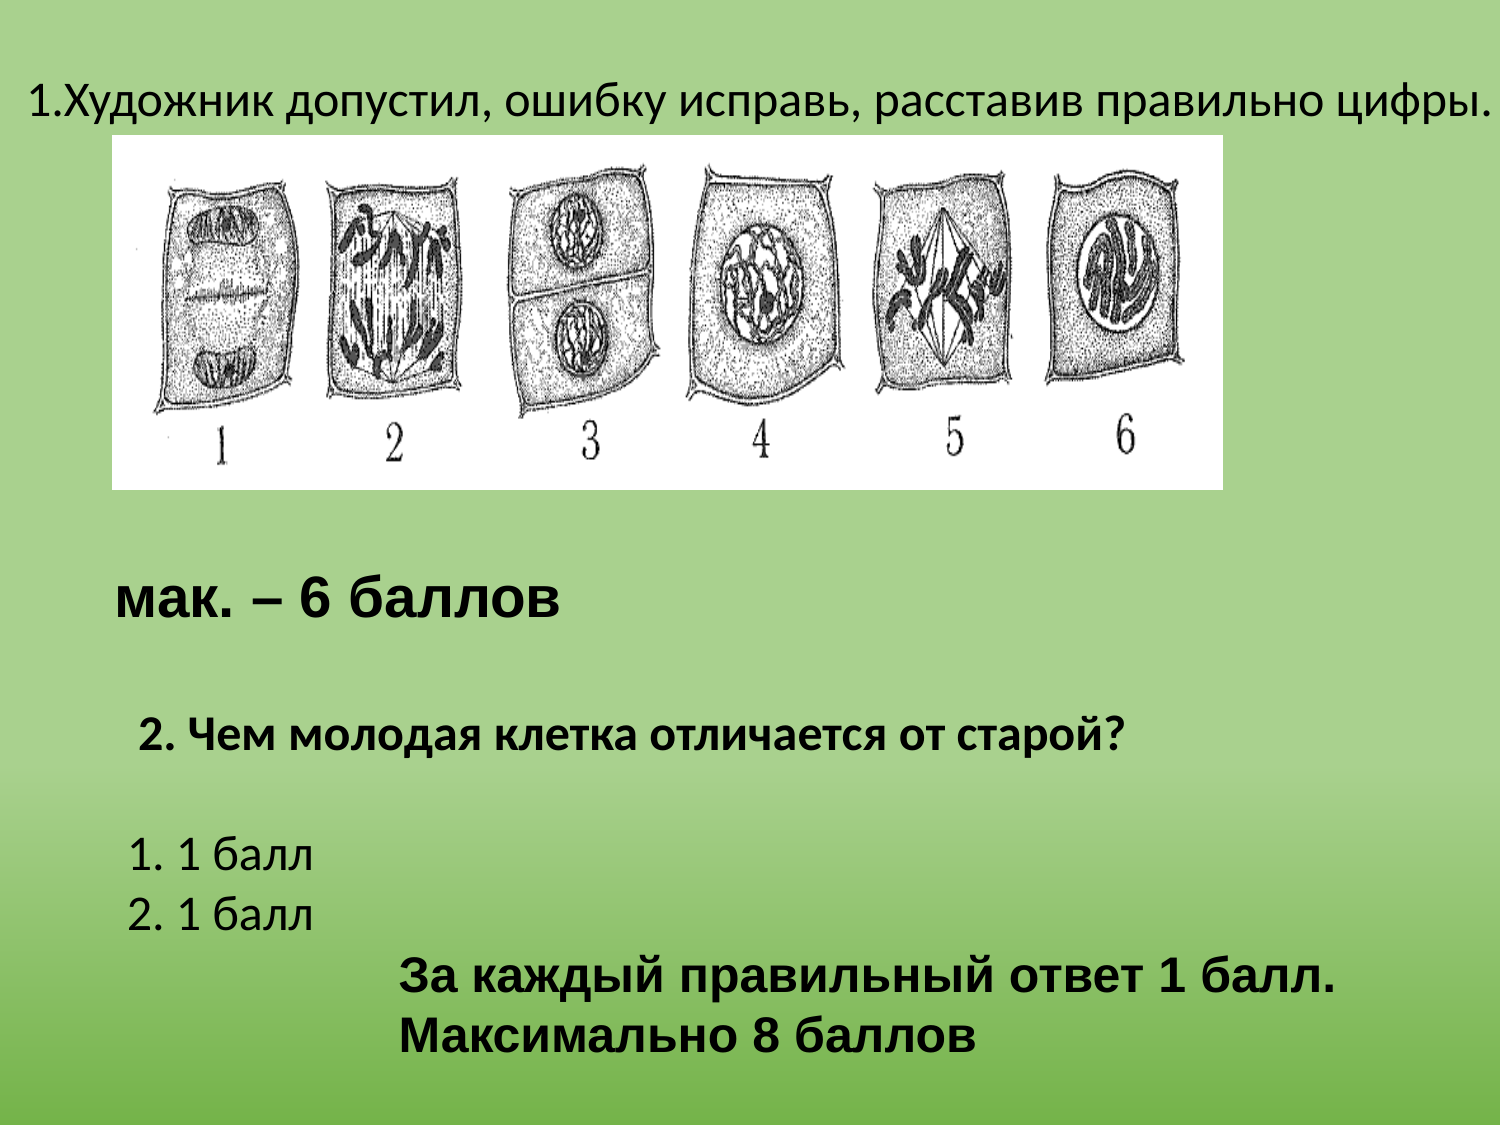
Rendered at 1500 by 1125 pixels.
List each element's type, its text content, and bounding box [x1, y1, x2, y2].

text_box мак. – 6 баллов [100, 552, 1164, 637]
picture [112, 135, 1223, 490]
text_box За каждый правильный ответ 1 балл. Максимально 8 баллов [383, 934, 1500, 1070]
text_box 2. Чем молодая клетка отличается от старой? 1. 1 балл 2. 1 балл [112, 692, 1330, 948]
text_box 1.Художник допустил, ошибку исправь, расставив правильно цифры. [0, 50, 1500, 135]
